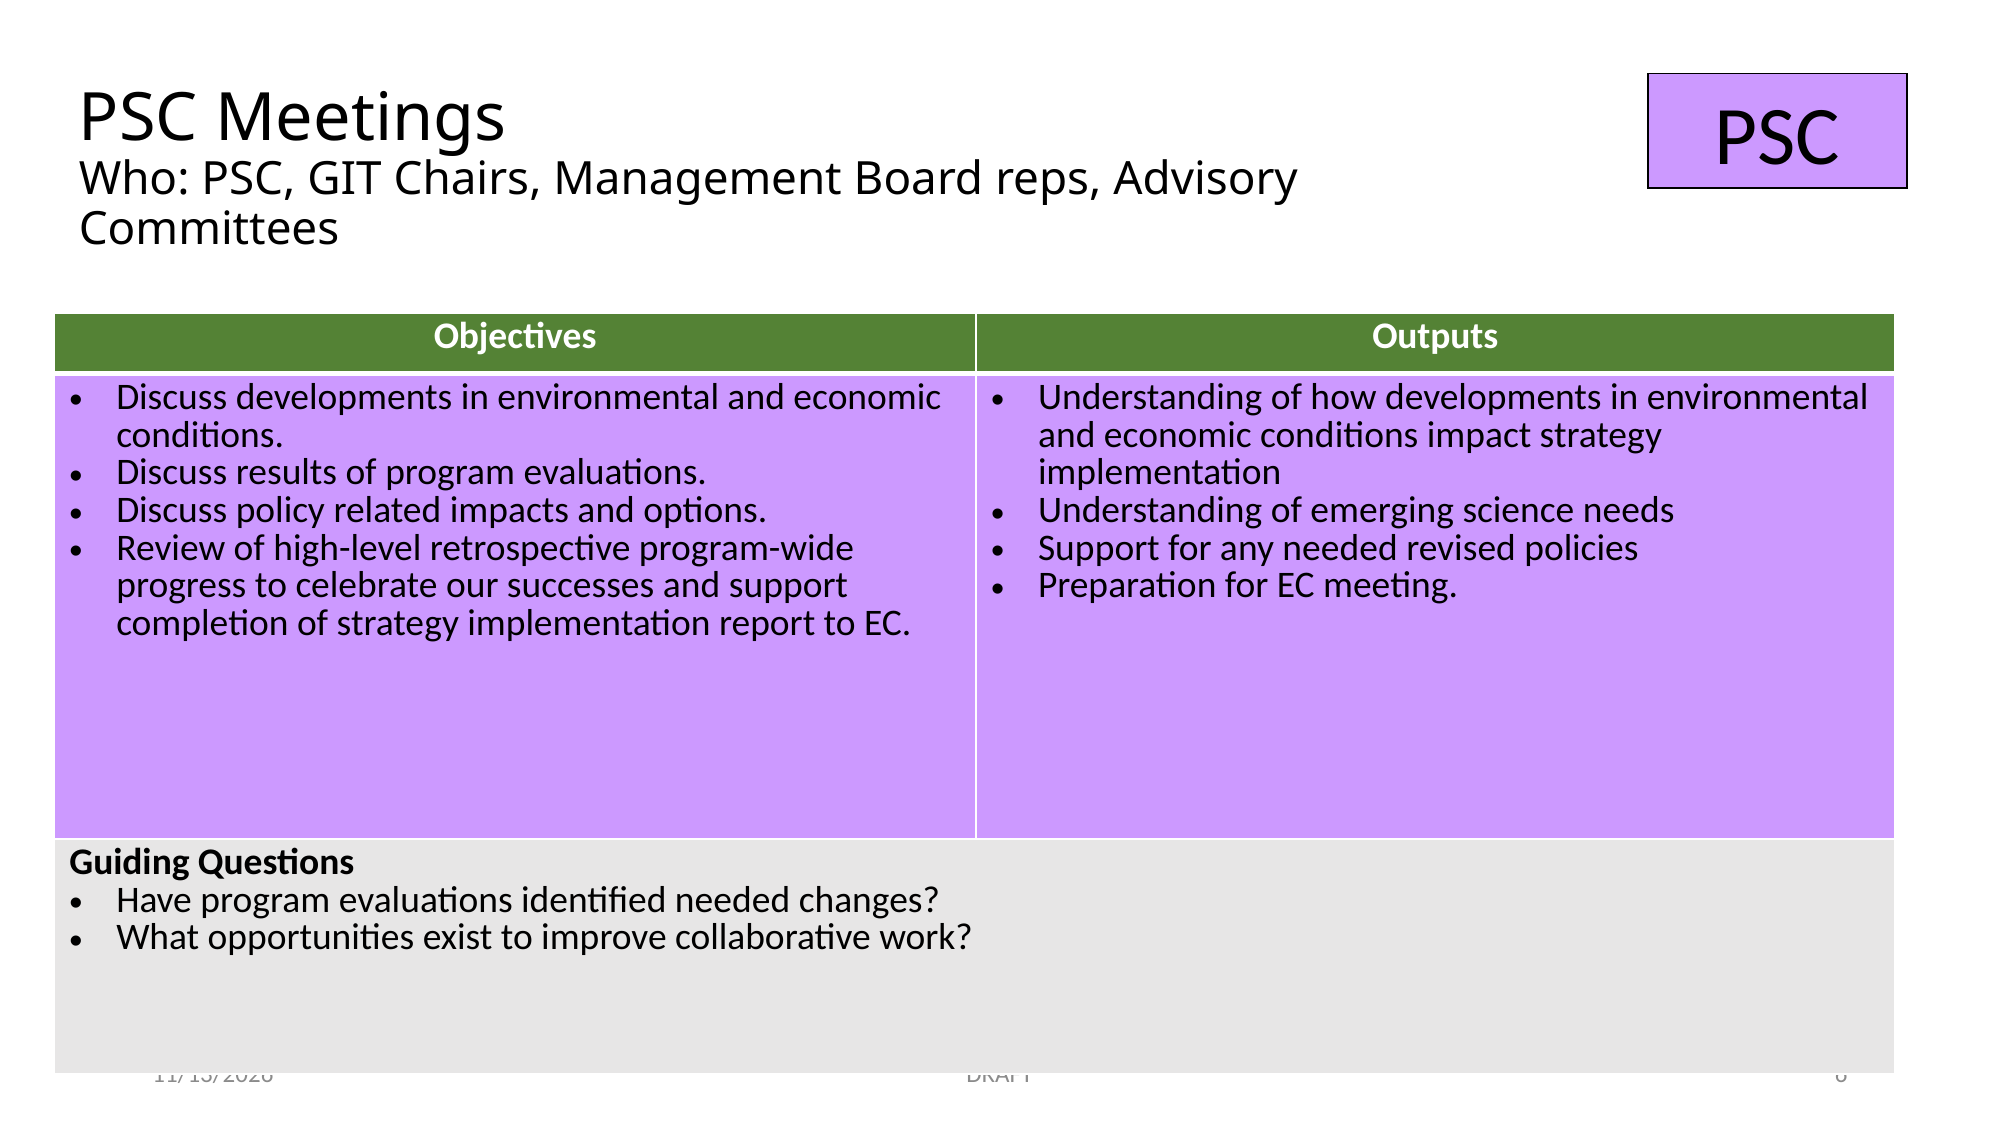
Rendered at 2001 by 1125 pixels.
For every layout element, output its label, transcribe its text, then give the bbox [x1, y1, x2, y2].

slide_number 6 [1412, 1042, 1863, 1103]
table_cell Understanding of how developments in environmental and economic conditions impact strategy implementation Understanding of emerging science needs Support for any needed revised policies Preparation for EC meeting. [977, 376, 1894, 838]
title PSC Meetings Who: PSC, GIT Chairs, Management Board reps, Advisory Committees [63, 59, 1491, 278]
text_box PSC [1647, 73, 1907, 189]
table_header Outputs [977, 314, 1894, 371]
table_header Objectives [55, 314, 975, 371]
footer DRAFT [662, 1042, 1338, 1103]
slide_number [137, 1042, 588, 1103]
table_cell Guiding Questions Have program evaluations identified needed changes? What opportunities exist to improve collaborative work? [55, 840, 1894, 1073]
table_cell Discuss developments in environmental and economic conditions. Discuss results of program evaluations. Discuss policy related impacts and options. Review of high-level retrospective program-wide progress to celebrate our successes and support completion of strategy implementation report to EC. [55, 376, 975, 838]
